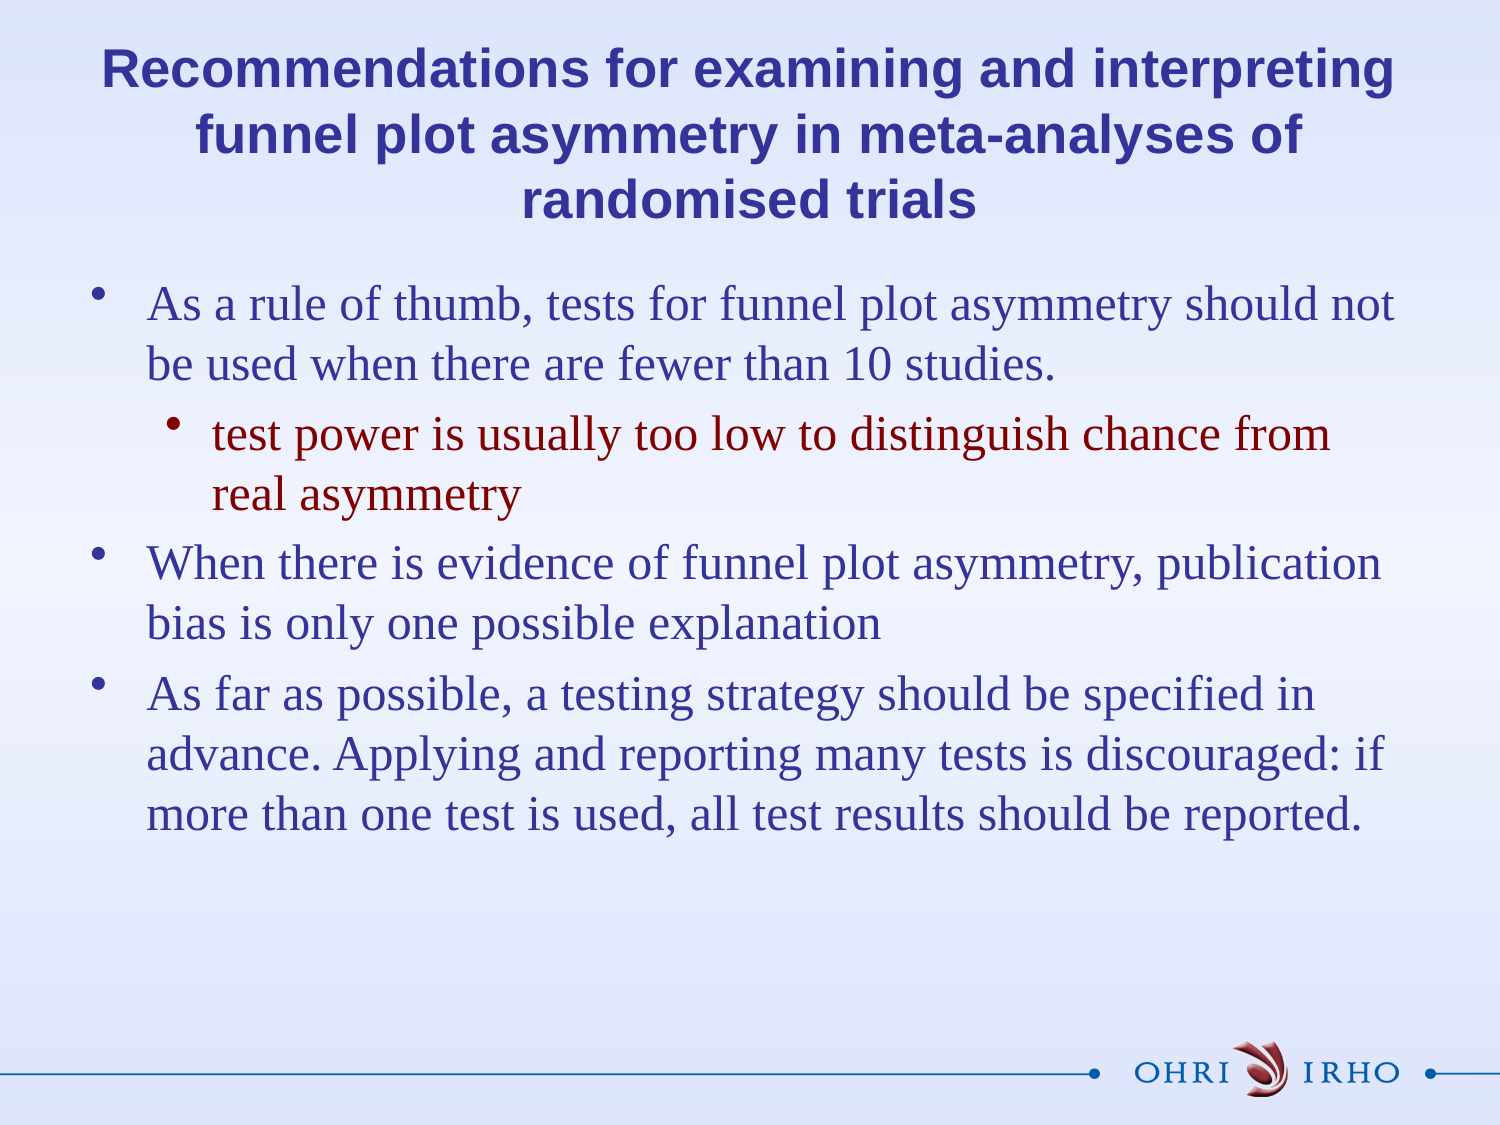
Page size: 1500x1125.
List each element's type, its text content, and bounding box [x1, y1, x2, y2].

title Recommendations for examining and interpreting funnel plot asymmetry in meta-analyses of randomised trials [24, 24, 1475, 238]
list As a rule of thumb, tests for funnel plot asymmetry should not be used when there are fewer than 10 studies. test power is usually too low to distinguish chance from real asymmetry When there is evidence of funnel plot asymmetry, publication bias is only one possible explanation As far as possible, a testing strategy should be specified in advance. Applying and reporting many tests is discouraged: if more than one test is used, all test results should be reported. [75, 262, 1425, 1075]
picture [0, 0, 1500, 1125]
